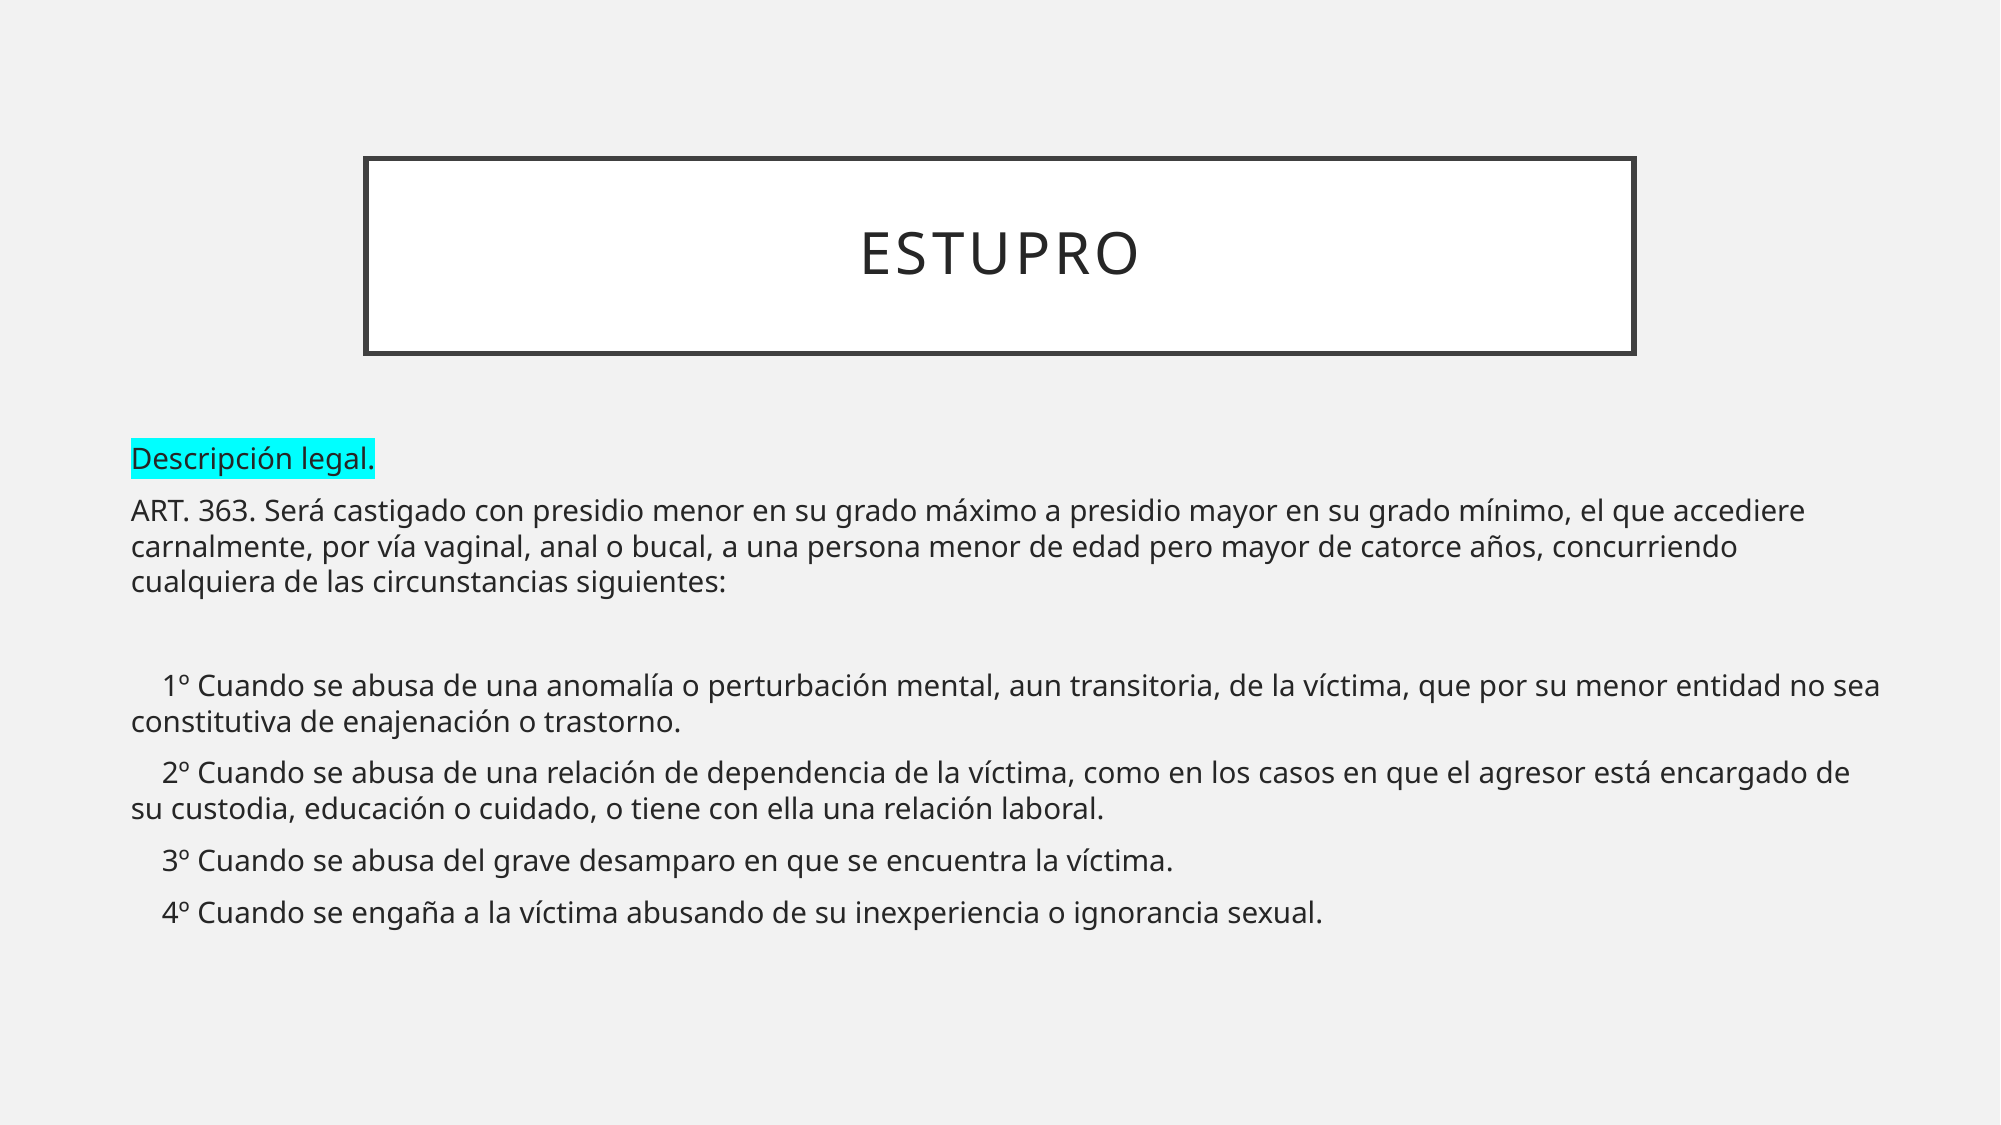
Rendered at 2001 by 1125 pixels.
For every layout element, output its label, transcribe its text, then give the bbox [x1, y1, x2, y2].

list Descripción legal. ART. 363. Será castigado con presidio menor en su grado máximo a presidio mayor en su grado mínimo, el que accediere carnalmente, por vía vaginal, anal o bucal, a una persona menor de edad pero mayor de catorce años, concurriendo cualquiera de las circunstancias siguientes: 1º Cuando se abusa de una anomalía o perturbación mental, aun transitoria, de la víctima, que por su menor entidad no sea constitutiva de enajenación o trastorno. 2º Cuando se abusa de una relación de dependencia de la víctima, como en los casos en que el agresor está encargado de su custodia, educación o cuidado, o tiene con ella una relación laboral. 3º Cuando se abusa del grave desamparo en que se encuentra la víctima. 4º Cuando se engaña a la víctima abusando de su inexperiencia o ignorancia sexual. [115, 432, 1898, 942]
title ESTUPRO [363, 156, 1637, 356]
